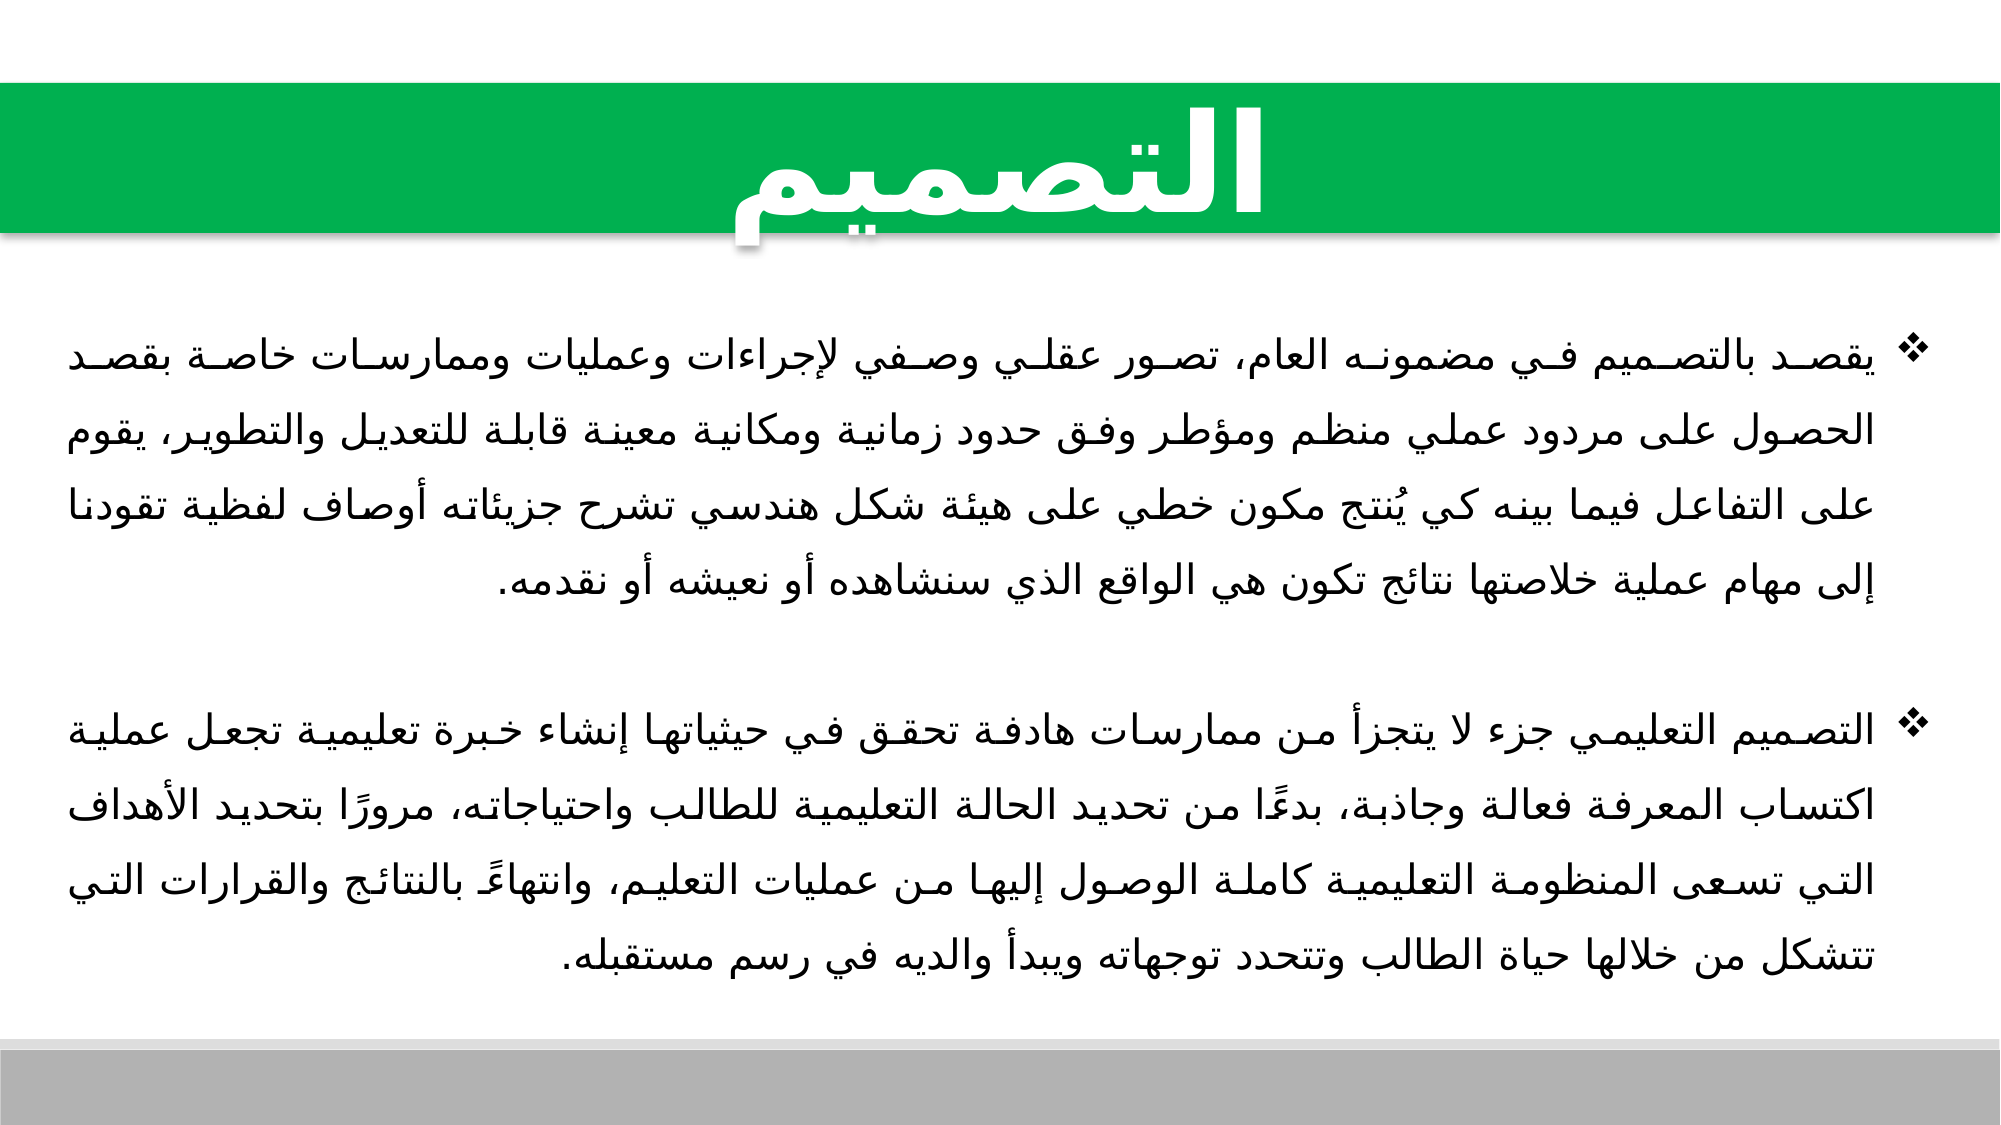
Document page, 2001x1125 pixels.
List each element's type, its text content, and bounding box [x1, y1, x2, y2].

text_box يقصد بالتصميم في مضمونه العام، تصور عقلي وصفي لإجراءات وعمليات وممارسات خاصة بقصد الحصول على مردود عملي منظم ومؤطر وفق حدود زمانية ومكانية معينة قابلة للتعديل والتطوير، يقوم على التفاعل فيما بينه كي يُنتج مكون خطي على هيئة شكل هندسي تشرح جزيئاته أوصاف لفظية تقودنا إلى مهام عملية خلاصتها نتائج تكون هي الواقع الذي سنشاهده أو نعيشه أو نقدمه. التصميم التعليمي جزء لا يتجزأ من ممارسات هادفة تحقق في حيثياتها إنشاء خبرة تعليمية تجعل عملية اكتساب المعرفة فعالة وجاذبة، بدءًا من تحديد الحالة التعليمية للطالب واحتياجاته، مرورًا بتحديد الأهداف التي تسعى المنظومة التعليمية كاملة الوصول إليها من عمليات التعليم، وانتهاءً بالنتائج والقرارات التي تتشكل من خلالها حياة الطالب وتتحدد توجهاته ويبدأ والديه في رسم مستقبله. [51, 294, 1949, 986]
text_box التصميم [0, 82, 2000, 234]
